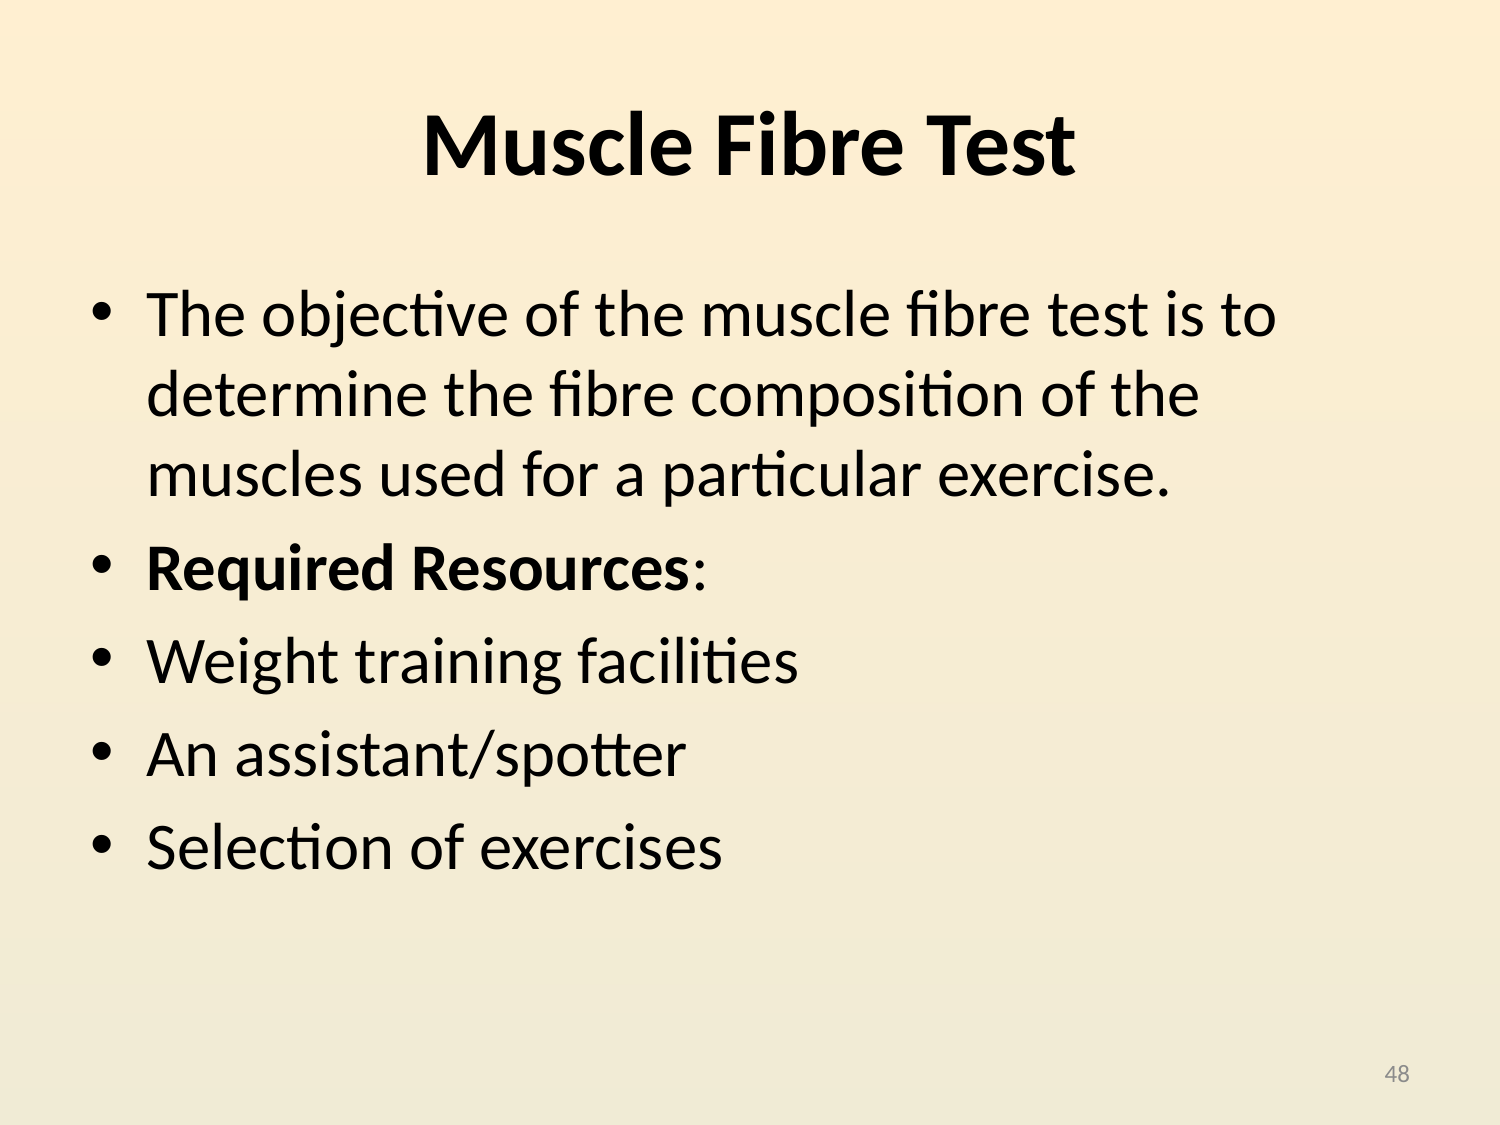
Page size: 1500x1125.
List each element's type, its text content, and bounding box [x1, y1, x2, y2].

title Muscle Fibre Test [75, 45, 1425, 233]
list The objective of the muscle fibre test is to determine the fibre composition of the muscles used for a particular exercise. Required Resources: Weight training facilities An assistant/spotter Selection of exercises [75, 262, 1425, 1005]
slide_number 48 [1074, 1042, 1425, 1103]
